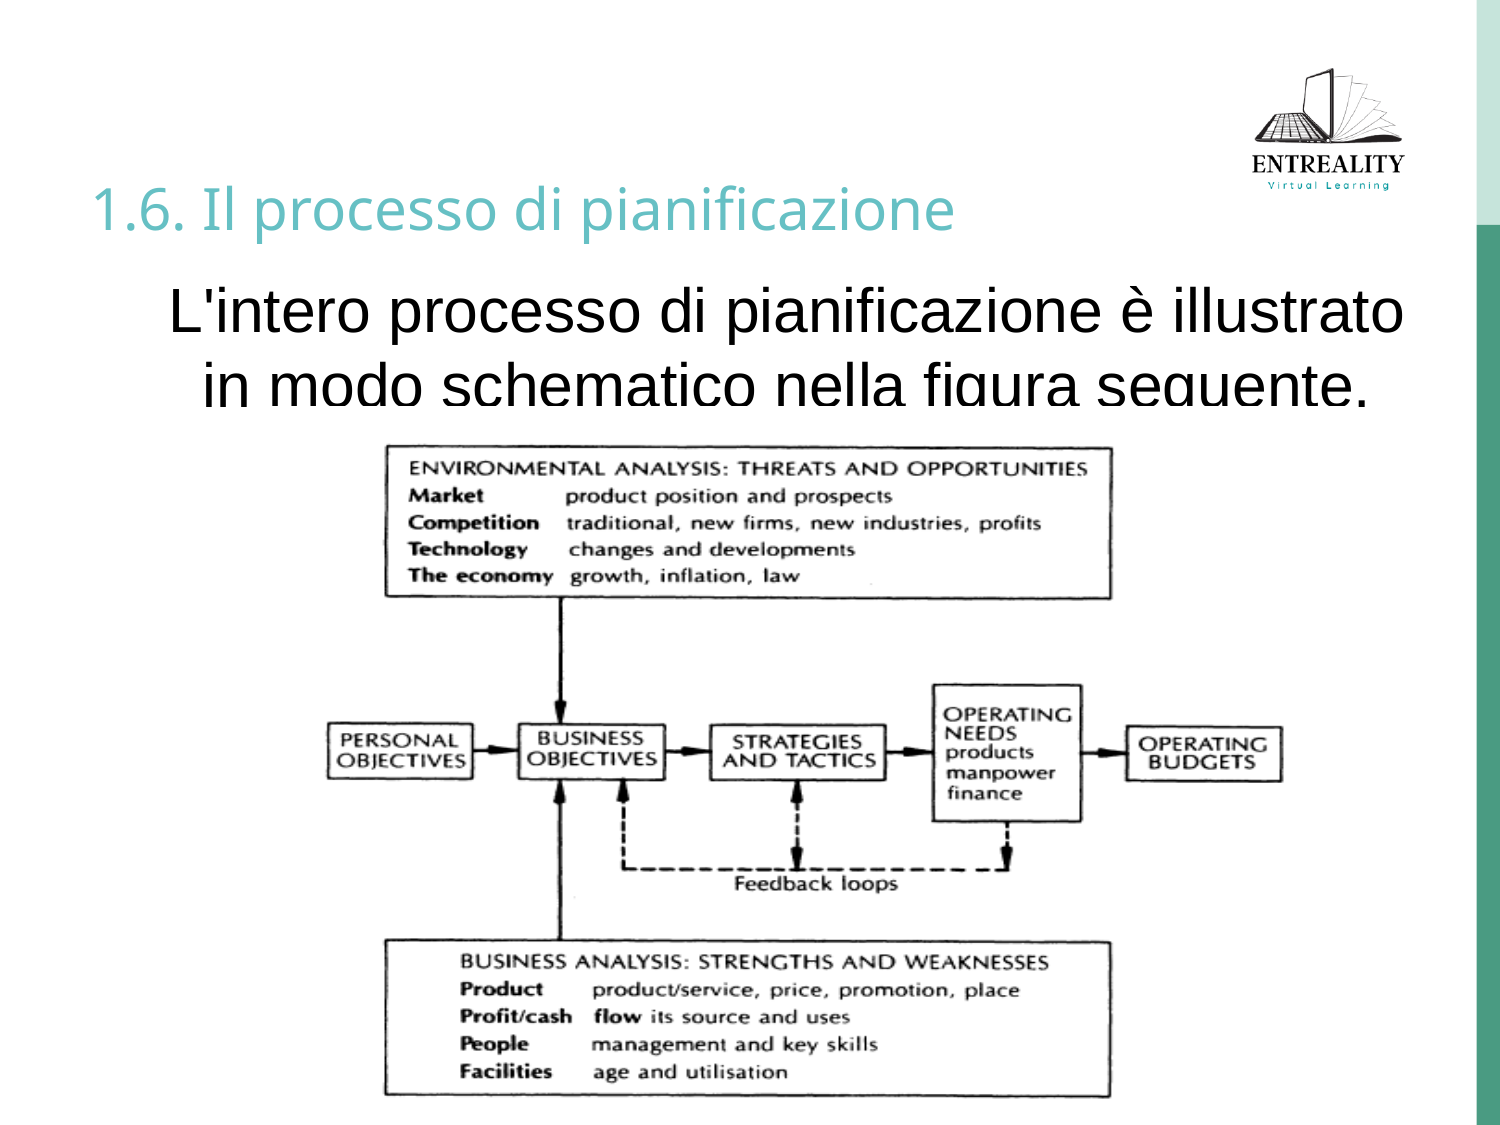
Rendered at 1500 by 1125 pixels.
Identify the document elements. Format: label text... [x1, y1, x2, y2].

list L'intero processo di pianificazione è illustrato in modo schematico nella figura seguente. [75, 262, 1425, 1088]
title 1.6. Il processo di pianificazione [75, 25, 983, 250]
picture [259, 405, 1345, 1125]
picture [1198, 0, 1458, 259]
